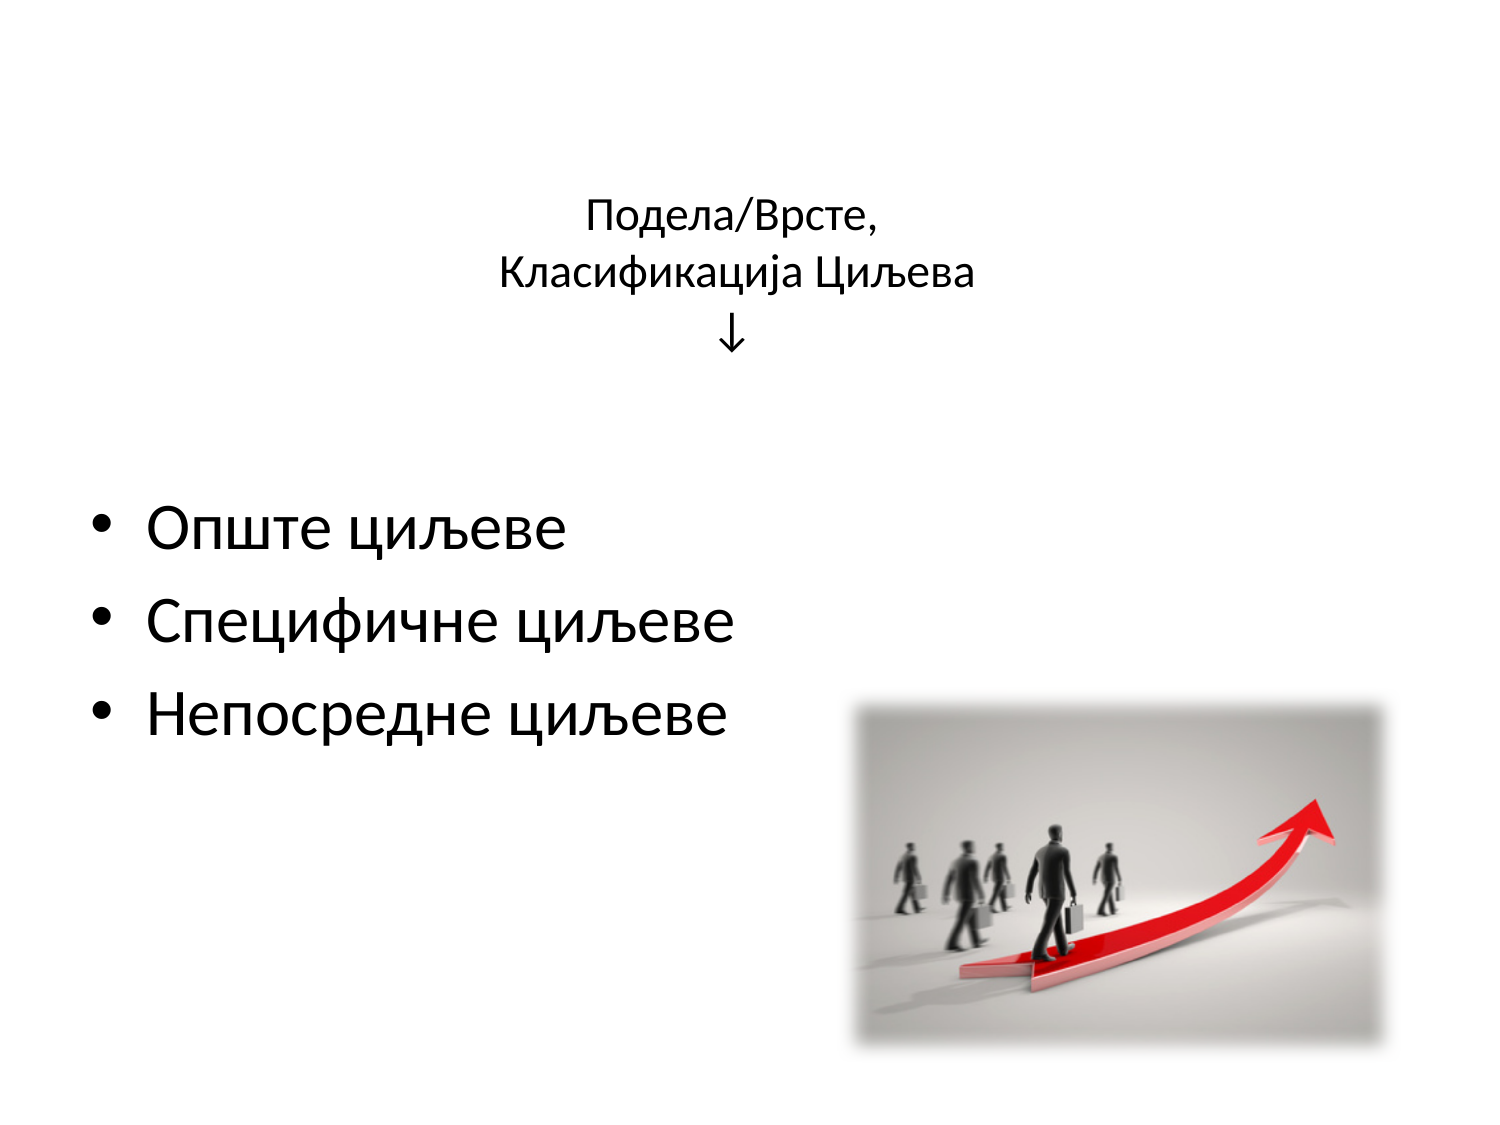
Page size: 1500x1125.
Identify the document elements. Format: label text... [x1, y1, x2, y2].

title Подела/Врсте, Класификација Циљева ↓ [62, 174, 1413, 363]
list Опште циљеве Специфичне циљеве Непосредне циљеве [75, 474, 1425, 1125]
picture [837, 687, 1401, 1063]
